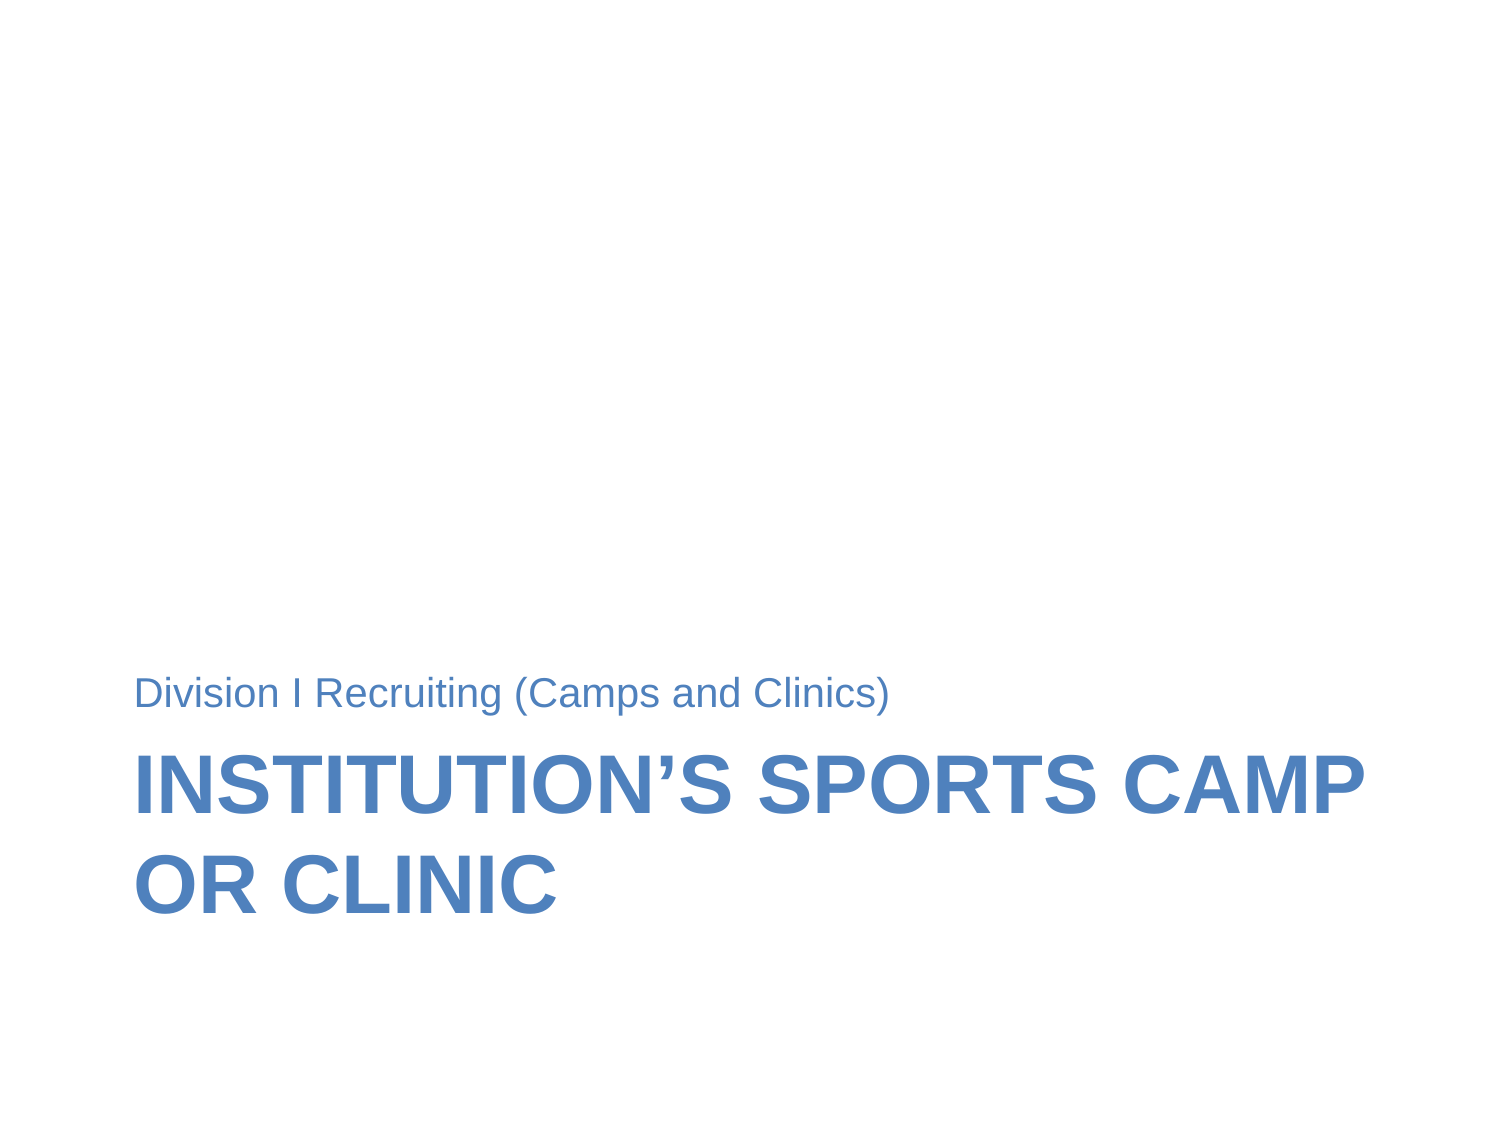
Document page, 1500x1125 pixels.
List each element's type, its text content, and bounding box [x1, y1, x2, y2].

title Institution’s Sports Camp or Clinic [118, 723, 1394, 947]
list Division I Recruiting (Camps and Clinics) [118, 476, 1394, 723]
